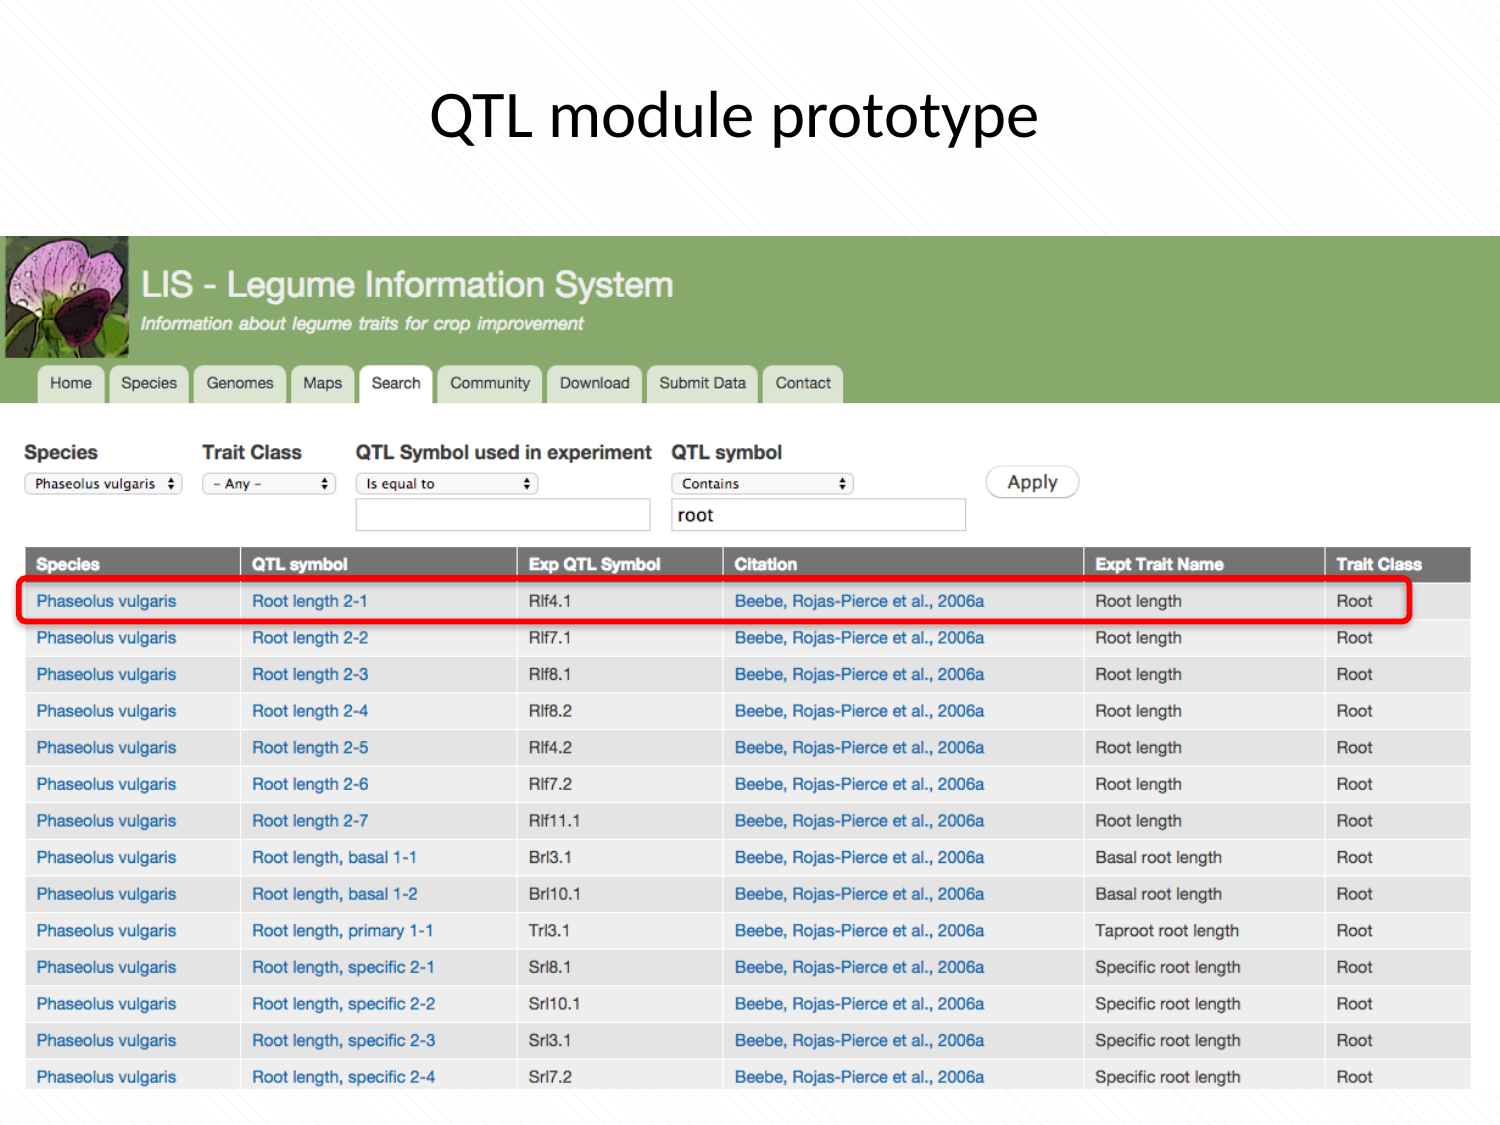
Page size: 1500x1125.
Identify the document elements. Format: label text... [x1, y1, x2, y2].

title QTL module prototype [75, 16, 1425, 205]
slide_number 75 [1074, 1097, 1425, 1103]
picture [0, 236, 1500, 1089]
